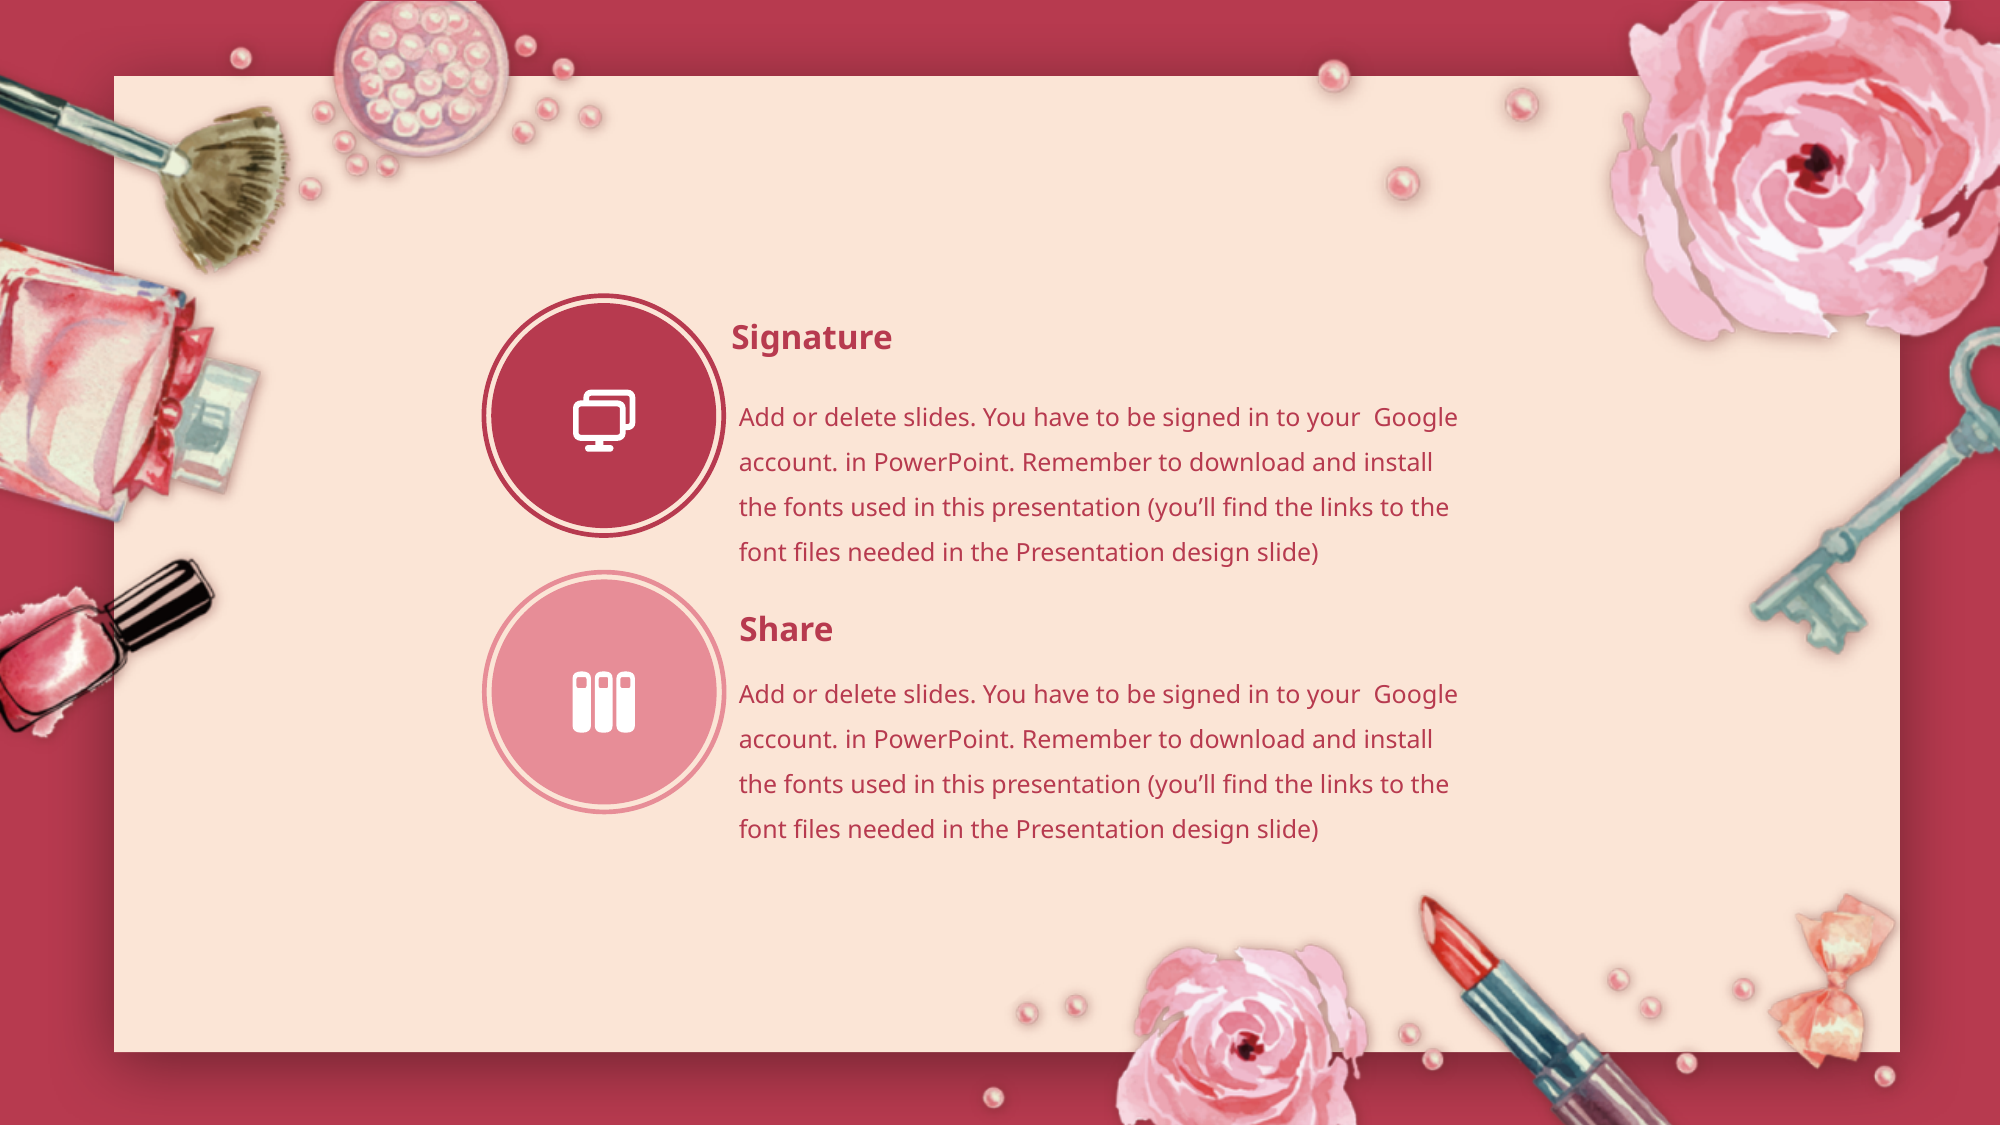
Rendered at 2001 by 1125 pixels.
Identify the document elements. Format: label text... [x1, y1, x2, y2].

text_box Add or delete slides. You have to be signed in to your Google account. in PowerPoint. Remember to download and install the fonts used in this presentation (you’ll find the links to the font files needed in the Presentation design slide) [724, 379, 1479, 574]
text_box Add or delete slides. You have to be signed in to your Google account. in PowerPoint. Remember to download and install the fonts used in this presentation (you’ll find the links to the font files needed in the Presentation design slide) [724, 656, 1479, 851]
picture [0, 1, 2000, 1125]
text_box [483, 571, 724, 813]
text_box [594, 671, 613, 733]
text_box [572, 671, 591, 733]
text_box [482, 294, 724, 537]
text_box Share [724, 600, 849, 656]
text_box [616, 671, 635, 733]
text_box Signature [716, 309, 908, 364]
text_box [573, 389, 636, 452]
